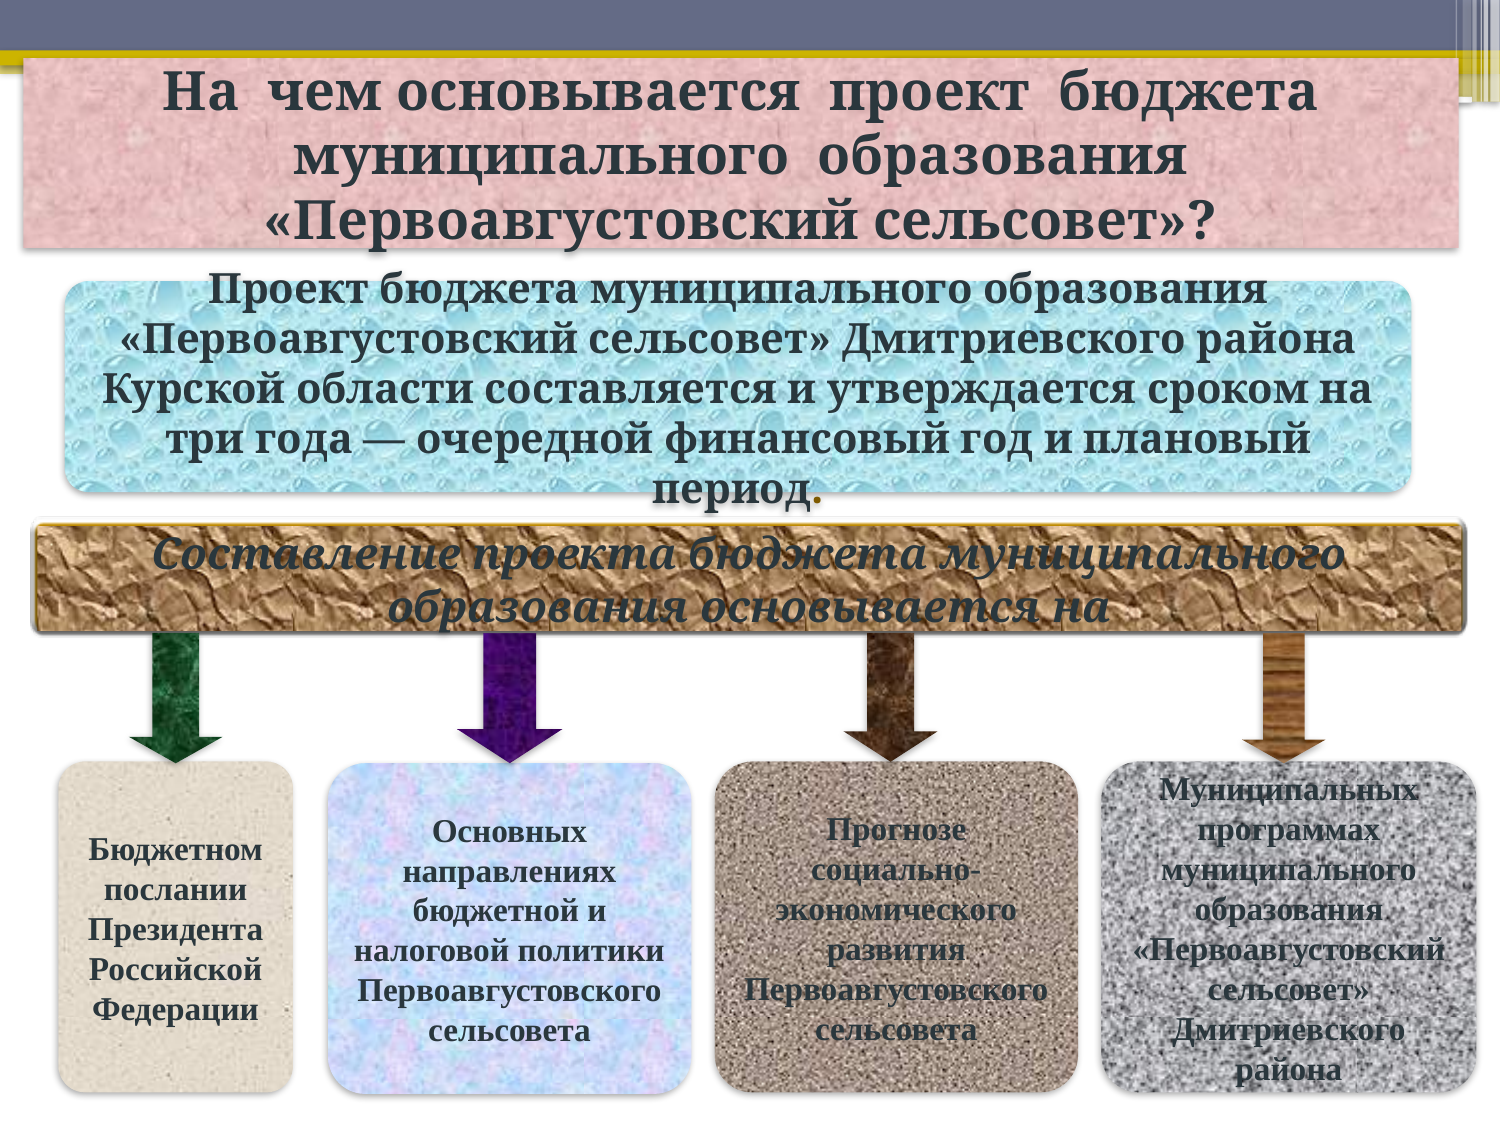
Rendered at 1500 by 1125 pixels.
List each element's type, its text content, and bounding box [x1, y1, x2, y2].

text_box [128, 649, 223, 764]
text_box [1242, 649, 1326, 764]
text_box [457, 649, 563, 764]
text_box Проект бюджета муниципального образования «Первоавгустовский сельсовет» Дмитриевского района Курской области составляется и утверждается сроком на три года — очередной финансовый год и плановый период. [64, 281, 1412, 493]
text_box Муниципальных программах муниципального образования «Первоавгустовский сельсовет» Дмитриевского района [1101, 761, 1477, 1093]
text_box Основных направлениях бюджетной и налоговой политики Первоавгустовского сельсовета [328, 763, 692, 1094]
text_box Прогнозе социально-экономического развития Первоавгустовского сельсовета [714, 761, 1079, 1093]
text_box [29, 515, 1469, 640]
text_box Бюджетном послании Президента Российской Федерации [58, 761, 293, 1093]
text_box [843, 649, 938, 762]
text_box На чем основывается проект бюджета муниципального образования «Первоавгустовский сельсовет»? [23, 58, 1459, 248]
